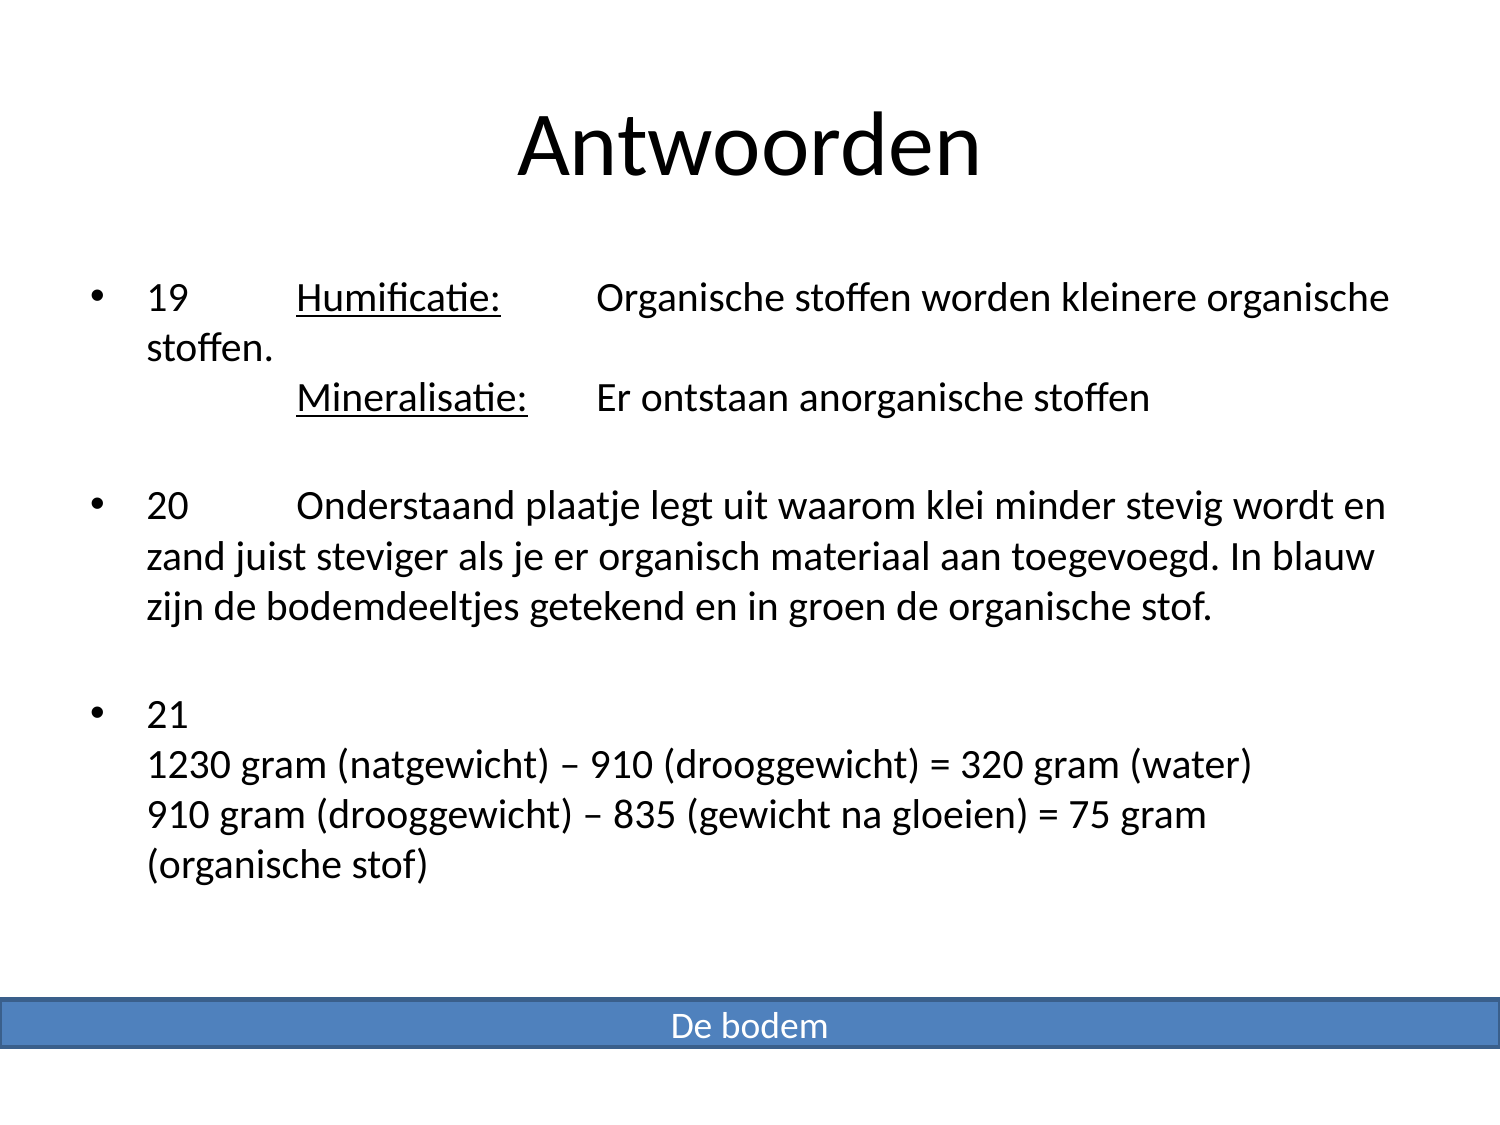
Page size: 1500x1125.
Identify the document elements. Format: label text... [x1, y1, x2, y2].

list 19 Humificatie: Organische stoffen worden kleinere organische stoffen. Mineralisatie: Er ontstaan anorganische stoffen 20 Onderstaand plaatje legt uit waarom klei minder stevig wordt en zand juist steviger als je er organisch materiaal aan toegevoegd. In blauw zijn de bodemdeeltjes getekend en in groen de organische stof. 21 1230 gram (natgewicht) – 910 (drooggewicht) = 320 gram (water) 910 gram (drooggewicht) – 835 (gewicht na gloeien) = 75 gram (organische stof) [75, 262, 1425, 997]
text_box De bodem [0, 997, 1500, 1049]
title Antwoorden [75, 45, 1425, 233]
